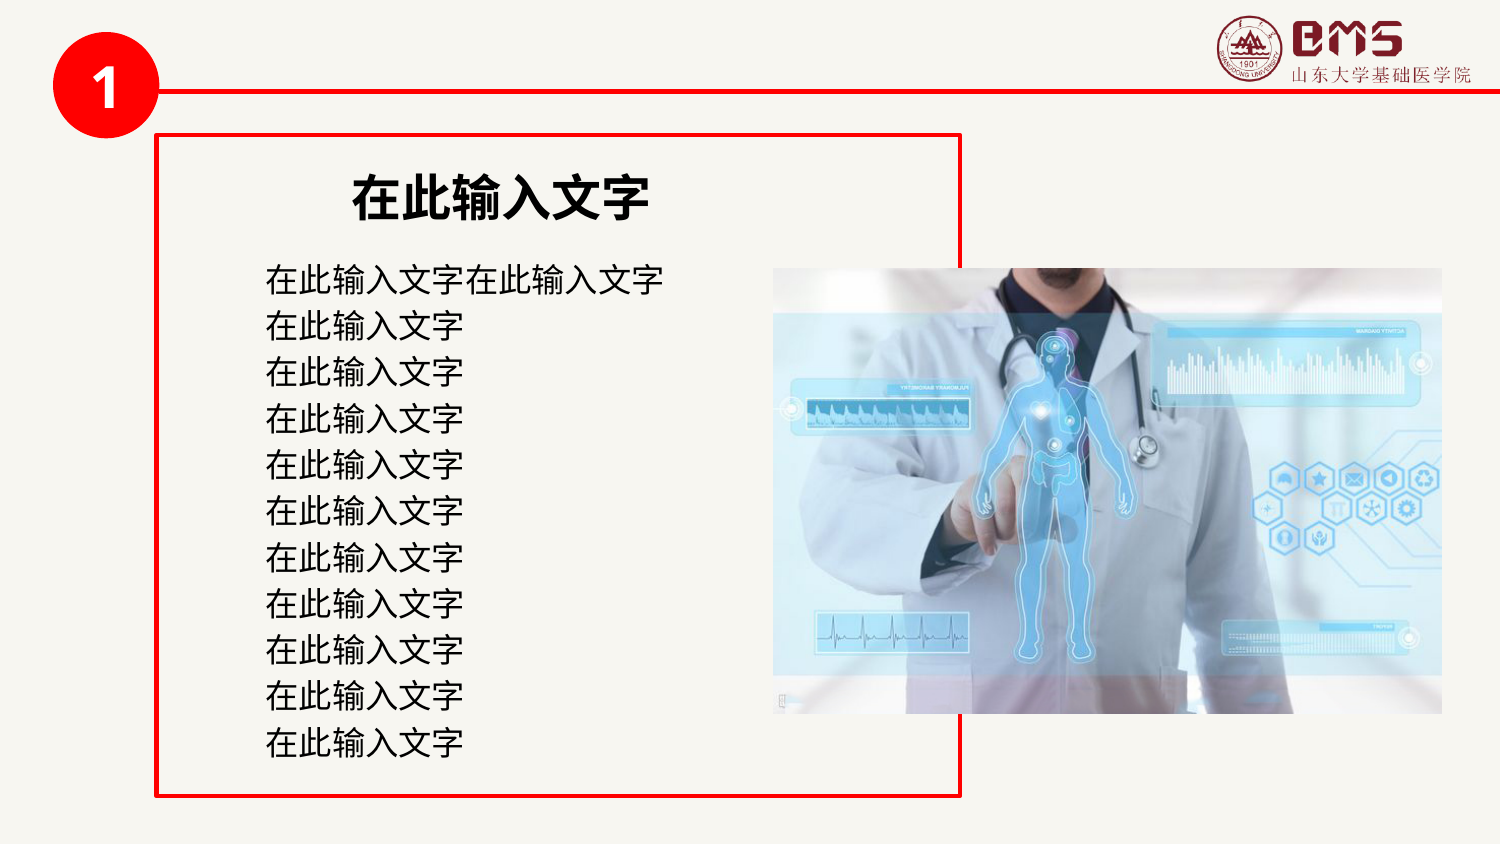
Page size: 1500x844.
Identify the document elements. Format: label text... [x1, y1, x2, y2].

text_box 在此输入文字在此输入文字 在此输入文字 在此输入文字 在此输入文字 在此输入文字 在此输入文字 在此输入文字 在此输入文字 在此输入文字 在此输入文字 在此输入文字 [251, 245, 866, 816]
picture [1198, 0, 1500, 116]
text_box [154, 133, 962, 798]
text_box 在此输入文字 [336, 158, 703, 234]
text_box 1 [50, 29, 162, 141]
picture [773, 267, 1442, 714]
